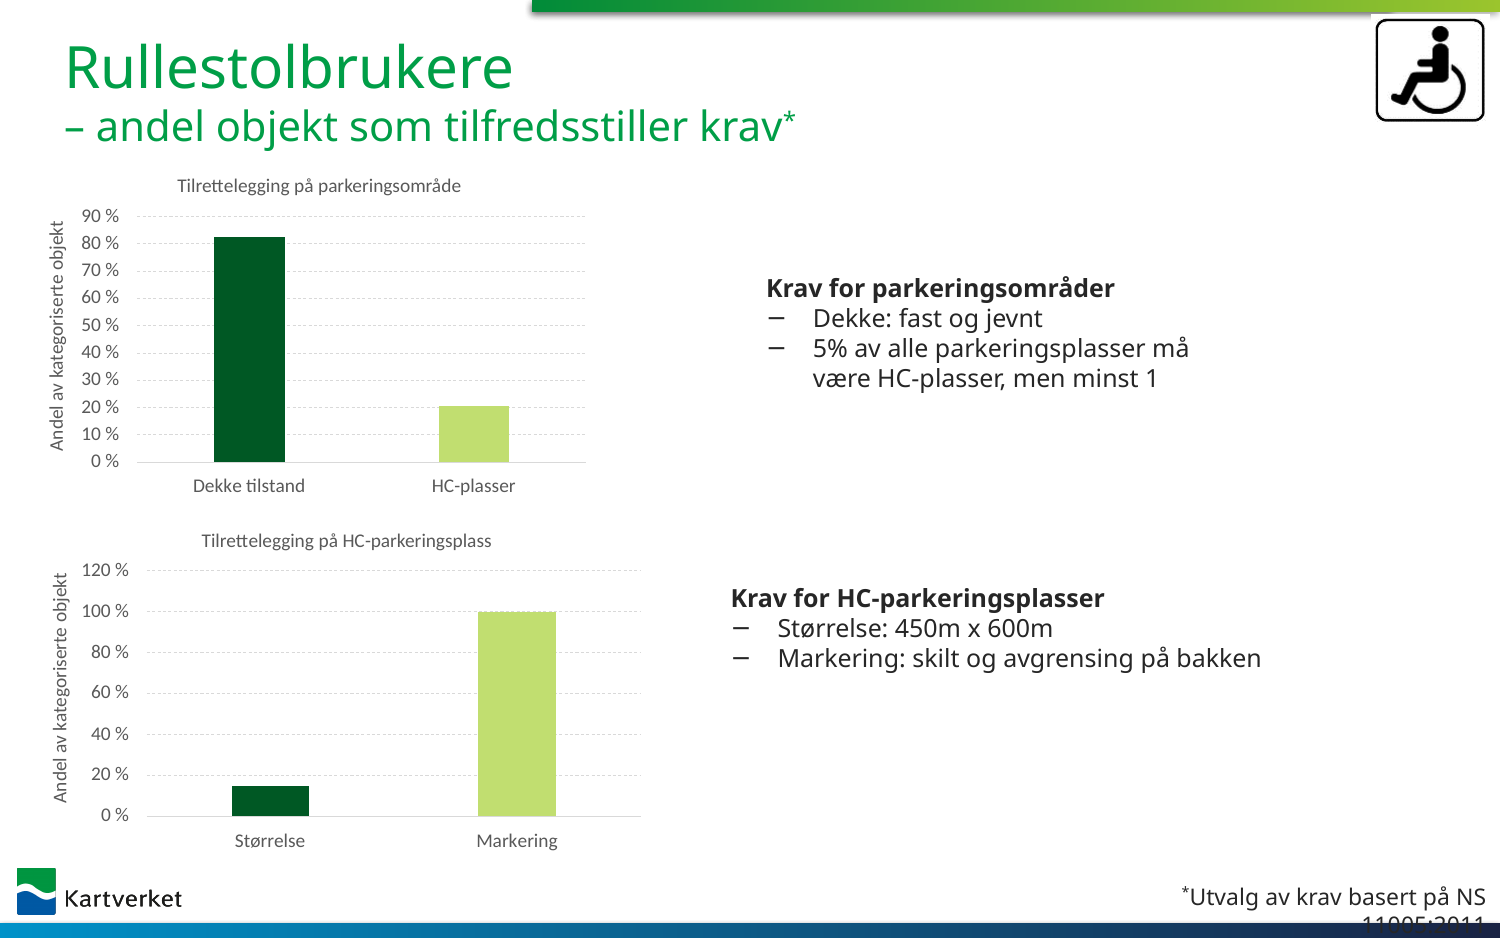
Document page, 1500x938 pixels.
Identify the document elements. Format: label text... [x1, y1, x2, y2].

picture [41, 520, 652, 859]
picture [41, 166, 598, 505]
text_box *Utvalg av krav basert på NS 11005:2011 [1068, 873, 1500, 938]
text_box Krav for parkeringsområder Dekke: fast og jevnt 5% av alle parkeringsplasser må være HC-plasser, men minst 1 [751, 264, 1232, 400]
text_box Rullestolbrukere – andel objekt som tilfredsstiller krav* [49, 23, 1431, 158]
picture [1371, 13, 1491, 127]
text_box Krav for HC-parkeringsplasser Størrelse: 450m x 600m Markering: skilt og avgrensing på bakken [715, 574, 1278, 680]
